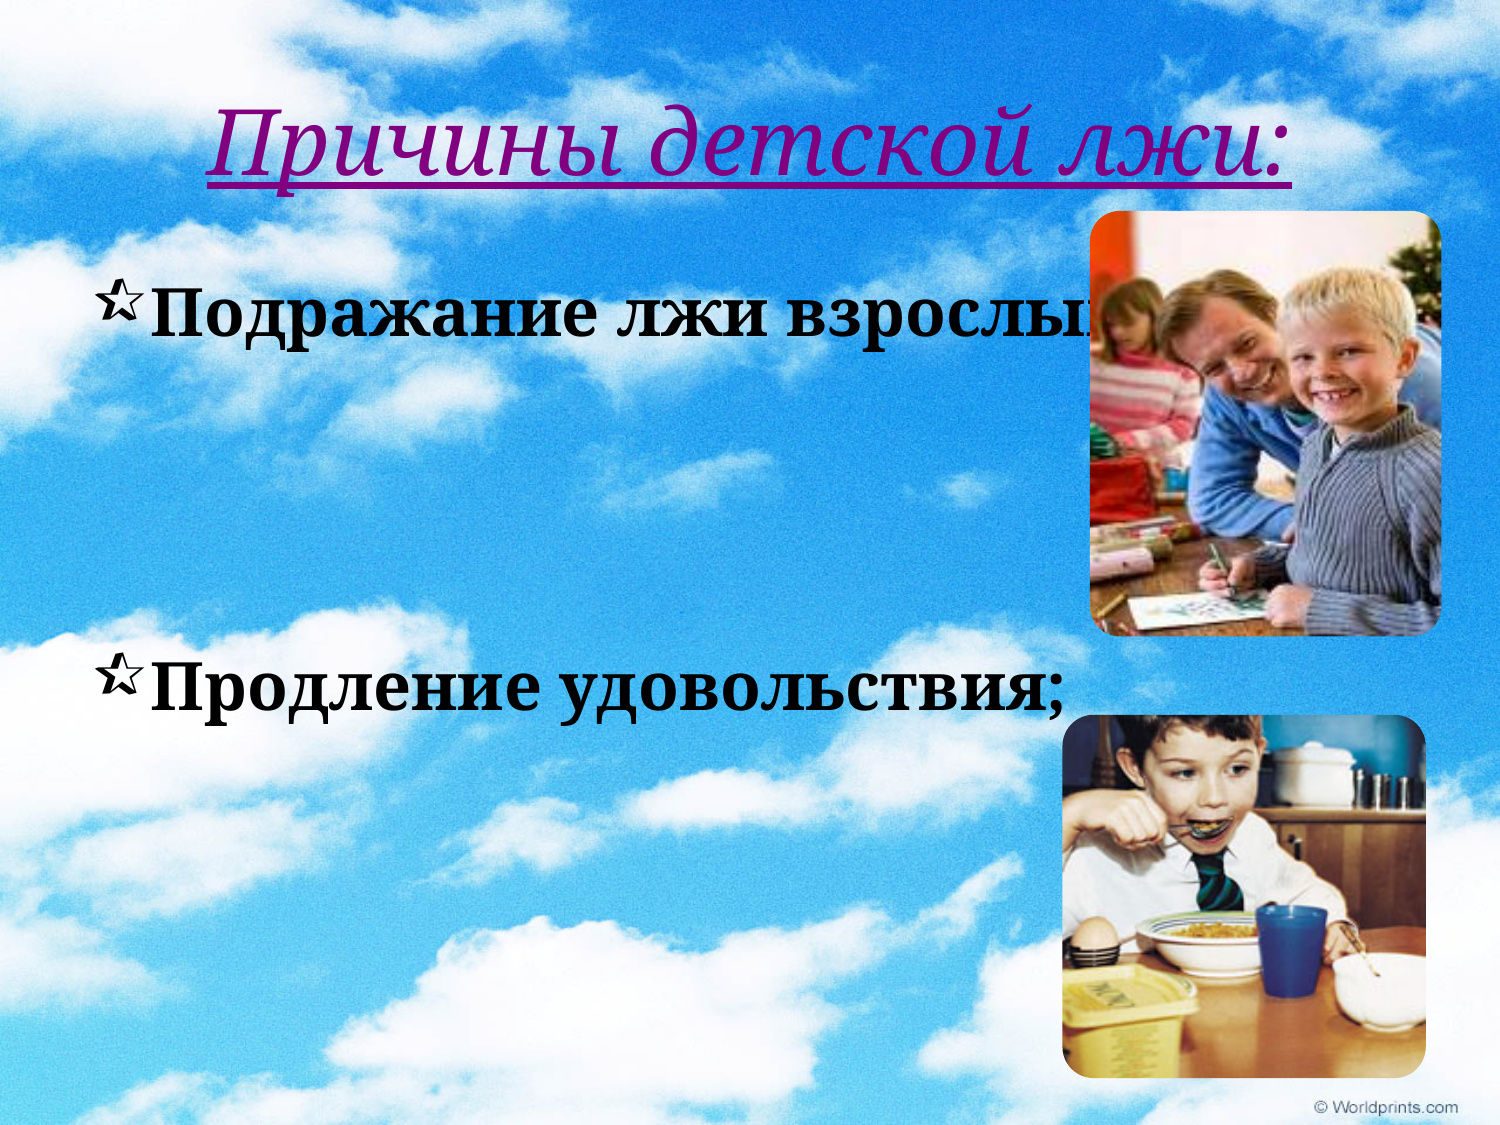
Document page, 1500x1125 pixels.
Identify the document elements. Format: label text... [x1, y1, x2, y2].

picture [0, 0, 1500, 1125]
title Причины детской лжи: [75, 45, 1425, 233]
list Подражание лжи взрослых; Продление удовольствия; [75, 262, 1425, 1005]
